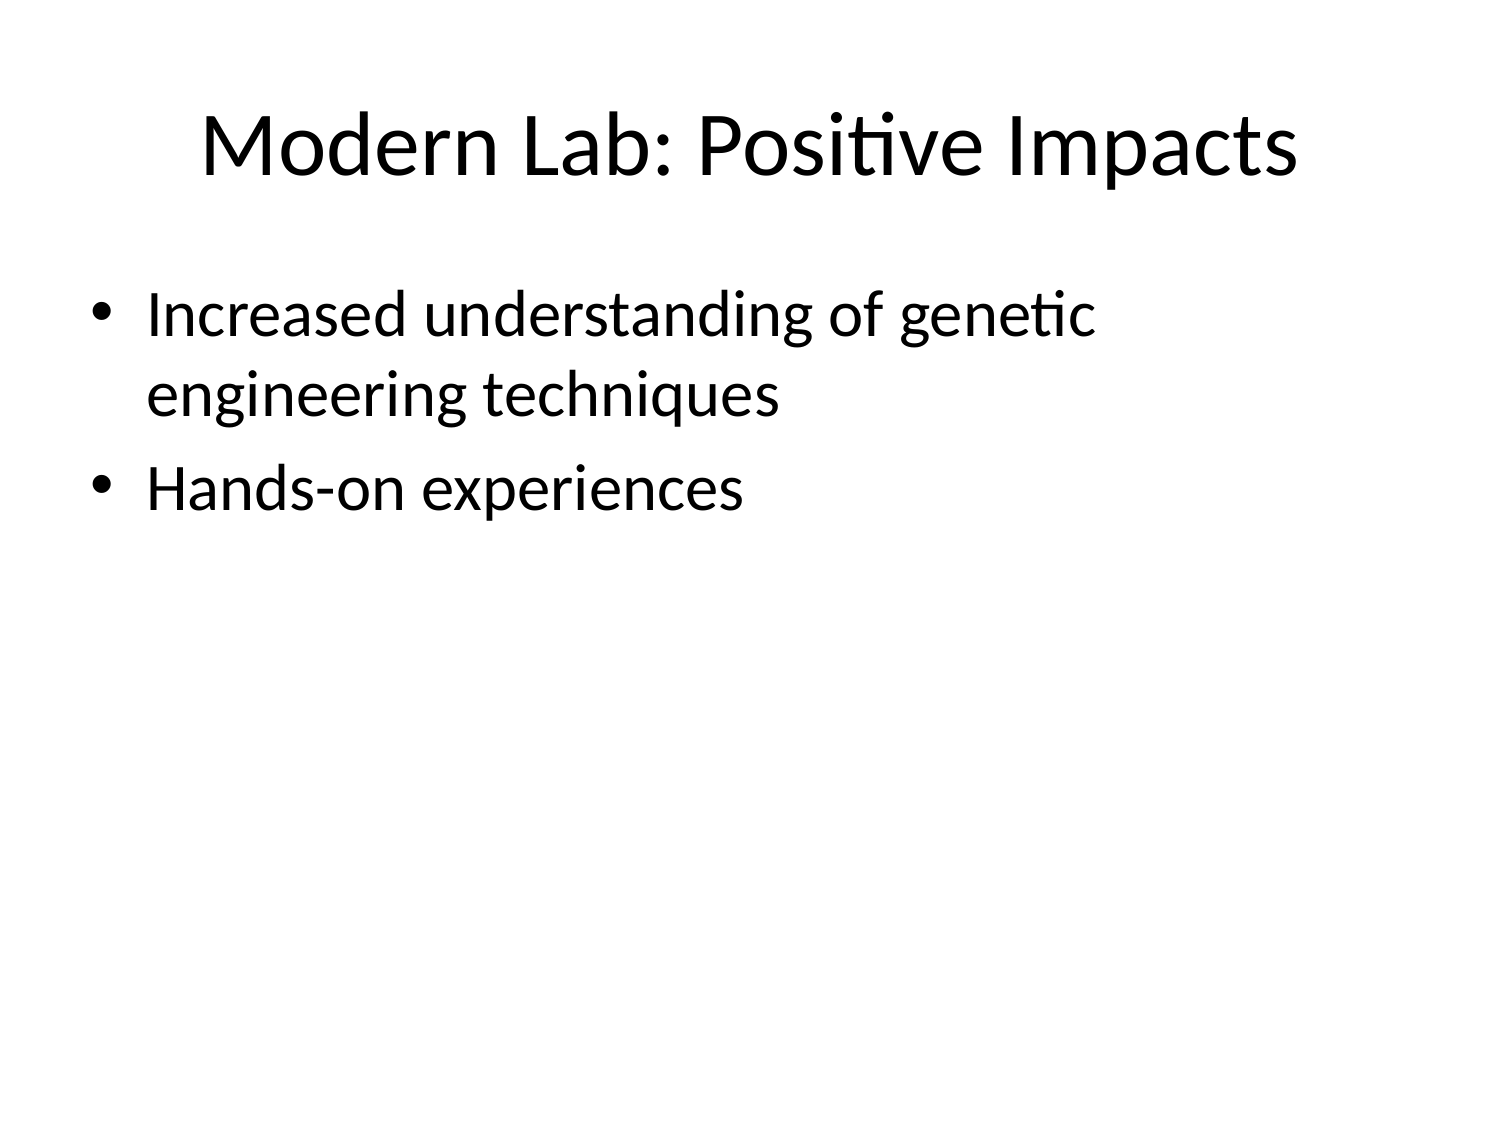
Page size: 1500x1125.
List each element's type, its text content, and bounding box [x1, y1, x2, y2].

title Modern Lab: Positive Impacts [75, 45, 1425, 233]
list Increased understanding of genetic engineering techniques Hands-on experiences [75, 262, 1425, 1005]
